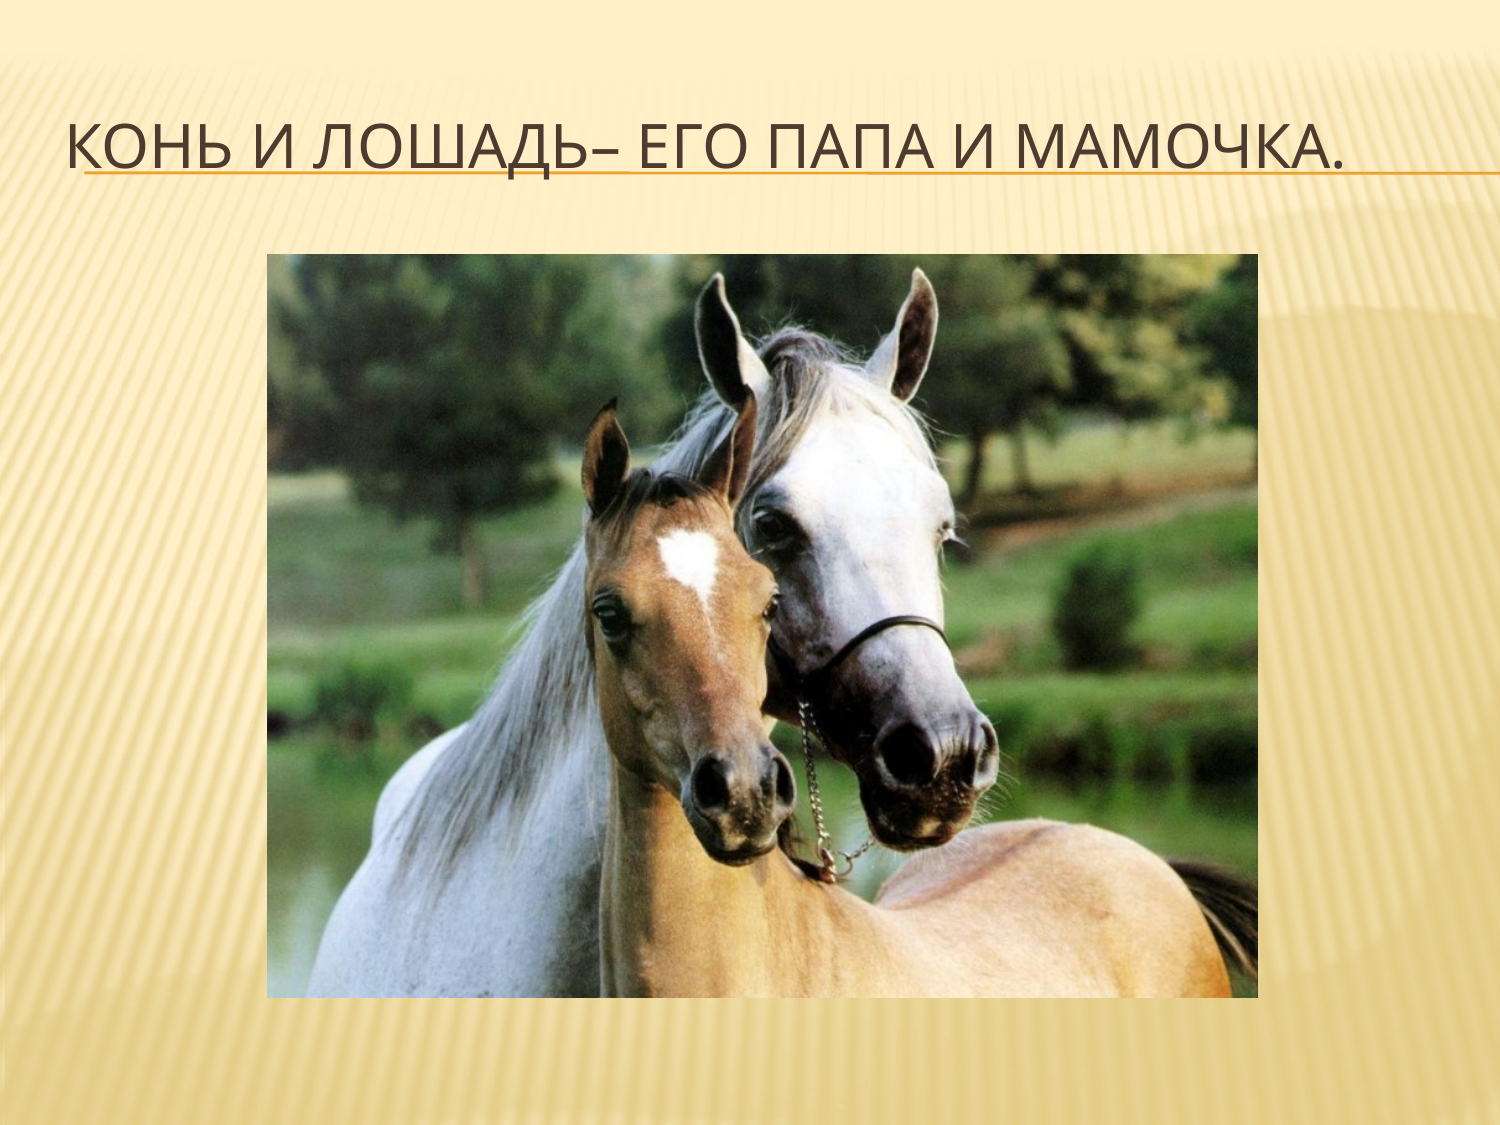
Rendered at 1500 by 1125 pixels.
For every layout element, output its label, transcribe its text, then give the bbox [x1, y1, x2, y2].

title Конь и лошадь– его папа и мамочка. [50, 75, 1475, 213]
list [267, 254, 1258, 998]
